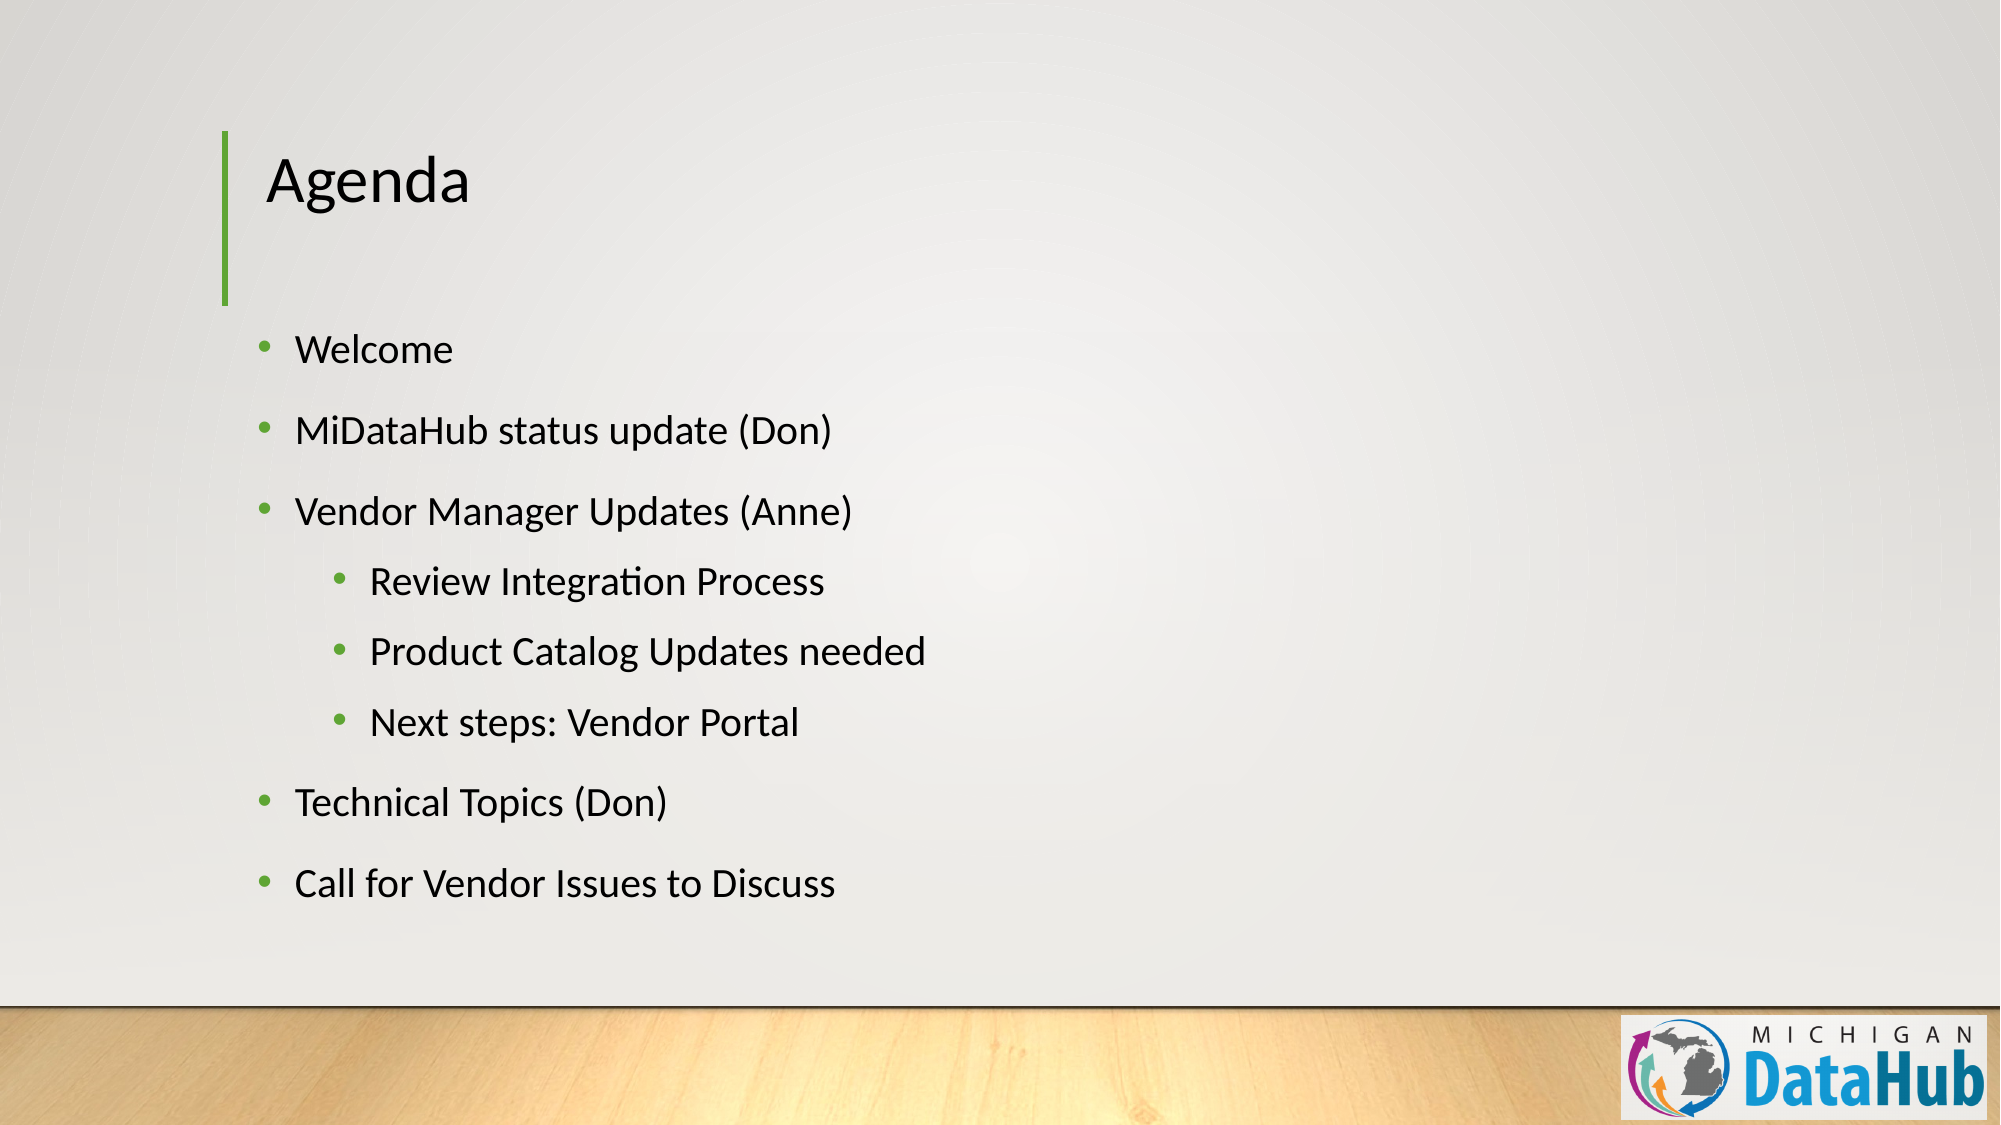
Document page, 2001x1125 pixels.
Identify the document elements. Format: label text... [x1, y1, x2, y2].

title Agenda [251, 131, 1814, 305]
picture [0, 1006, 2000, 1125]
list Welcome MiDataHub status update (Don) Vendor Manager Updates (Anne) Review Integration Process Product Catalog Updates needed Next steps: Vendor Portal Technical Topics (Don) Call for Vendor Issues to Discuss [242, 304, 1054, 1043]
